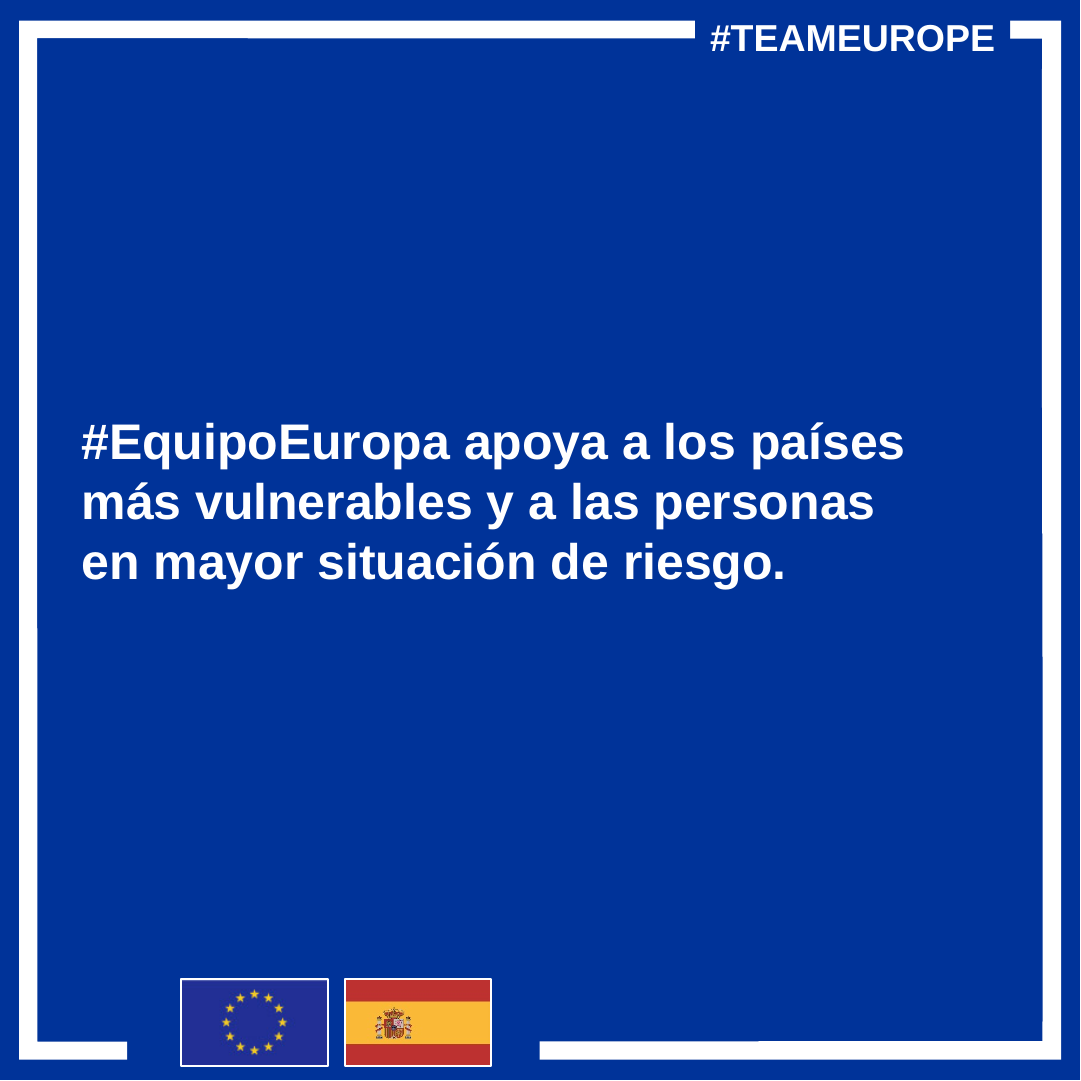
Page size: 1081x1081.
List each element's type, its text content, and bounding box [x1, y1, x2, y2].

picture [345, 980, 490, 1065]
picture [182, 980, 327, 1065]
text_box #EquipoEuropa apoya a los países más vulnerables y a las personas en mayor situación de riesgo. [66, 402, 939, 597]
